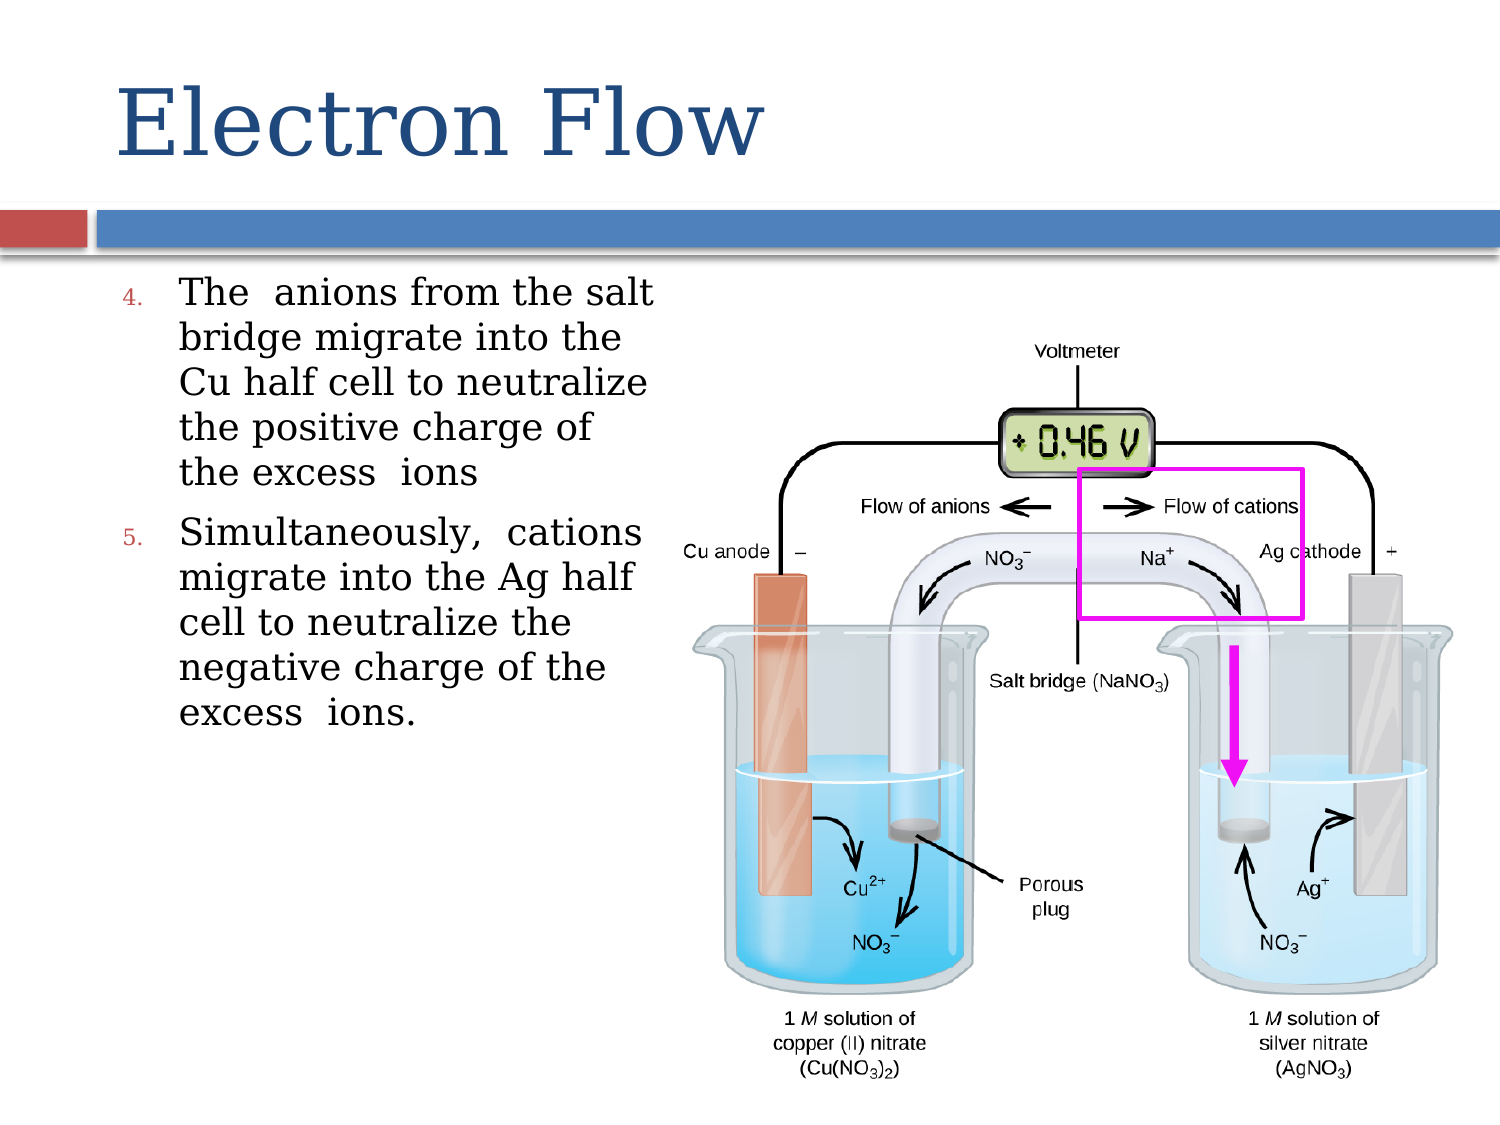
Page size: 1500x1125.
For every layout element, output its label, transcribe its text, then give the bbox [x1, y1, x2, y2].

title Electron Flow [99, 37, 1438, 200]
picture [662, 322, 1480, 1094]
